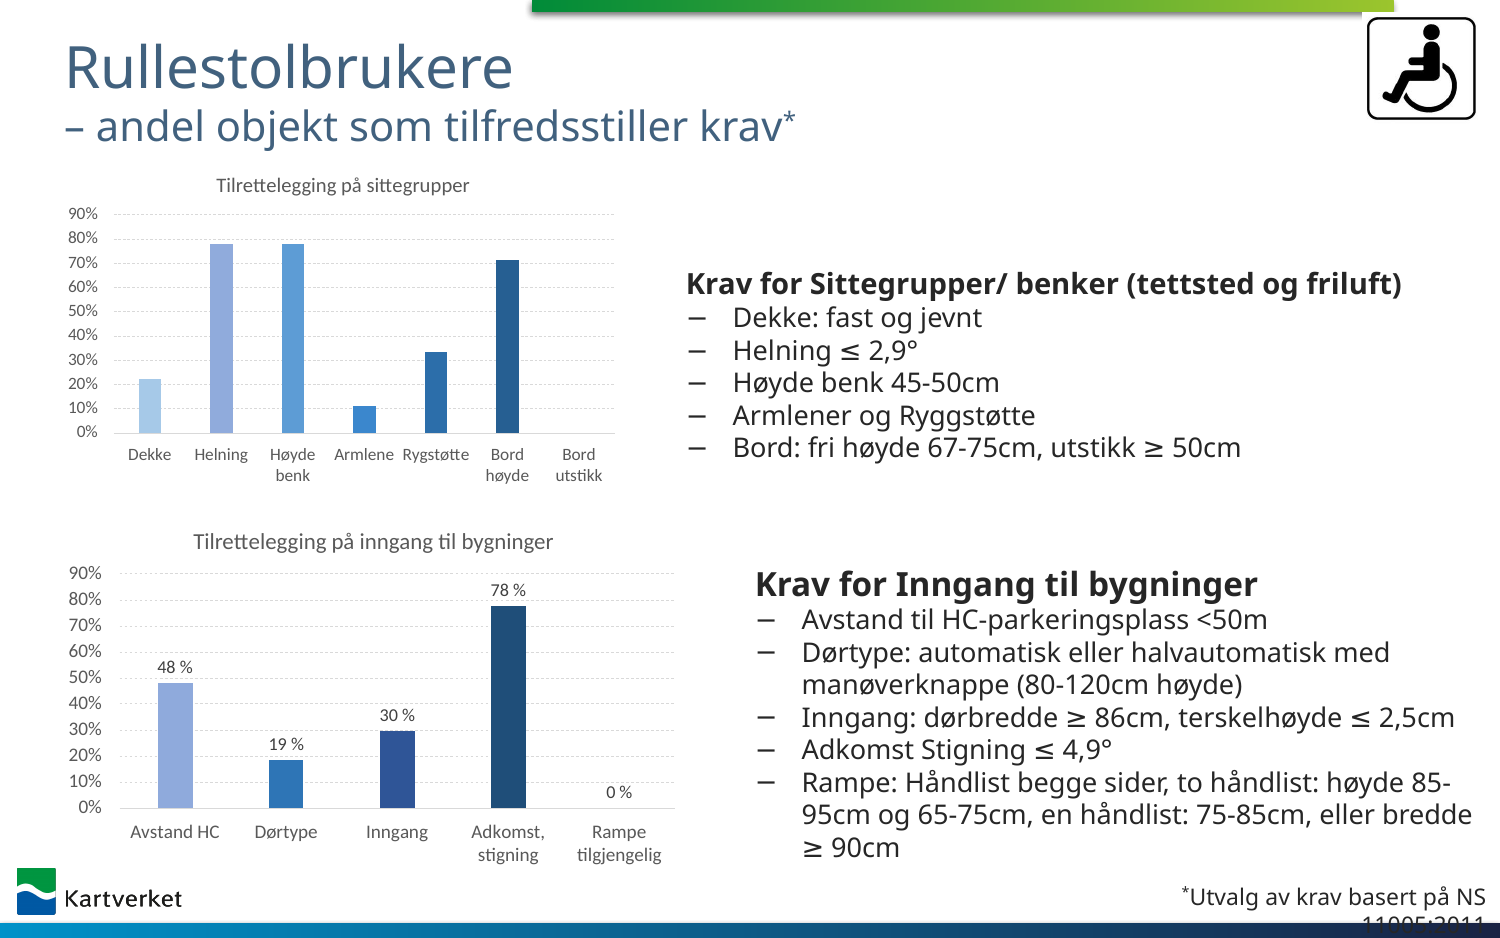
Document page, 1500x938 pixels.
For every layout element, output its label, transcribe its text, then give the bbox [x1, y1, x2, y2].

text_box Krav for Sittegrupper/ benker (tettsted og friluft) Dekke: fast og jevnt Helning ≤ 2,9° Høyde benk 45-50cm Armlener og Ryggstøtte Bord: fri høyde 67-75cm, utstikk ≥ 50cm [670, 258, 1418, 471]
picture [62, 166, 625, 492]
text_box Rullestolbrukere – andel objekt som tilfredsstiller krav* [49, 25, 1431, 158]
text_box *Utvalg av krav basert på NS 11005:2011 [1068, 873, 1500, 938]
text_box Krav for Inngang til bygninger Avstand til HC-parkeringsplass <50m Dørtype: automatisk eller halvautomatisk med manøverknappe (80-120cm høyde) Inngang: dørbredde ≥ 86cm, terskelhøyde ≤ 2,5cm Adkomst Stigning ≤ 4,9° Rampe: Håndlist begge sider, to håndlist: høyde 85-95cm og 65-75cm, en håndlist: 75-85cm, eller bredde ≥ 90cm [740, 555, 1491, 870]
picture [1362, 12, 1481, 126]
picture [62, 520, 686, 874]
